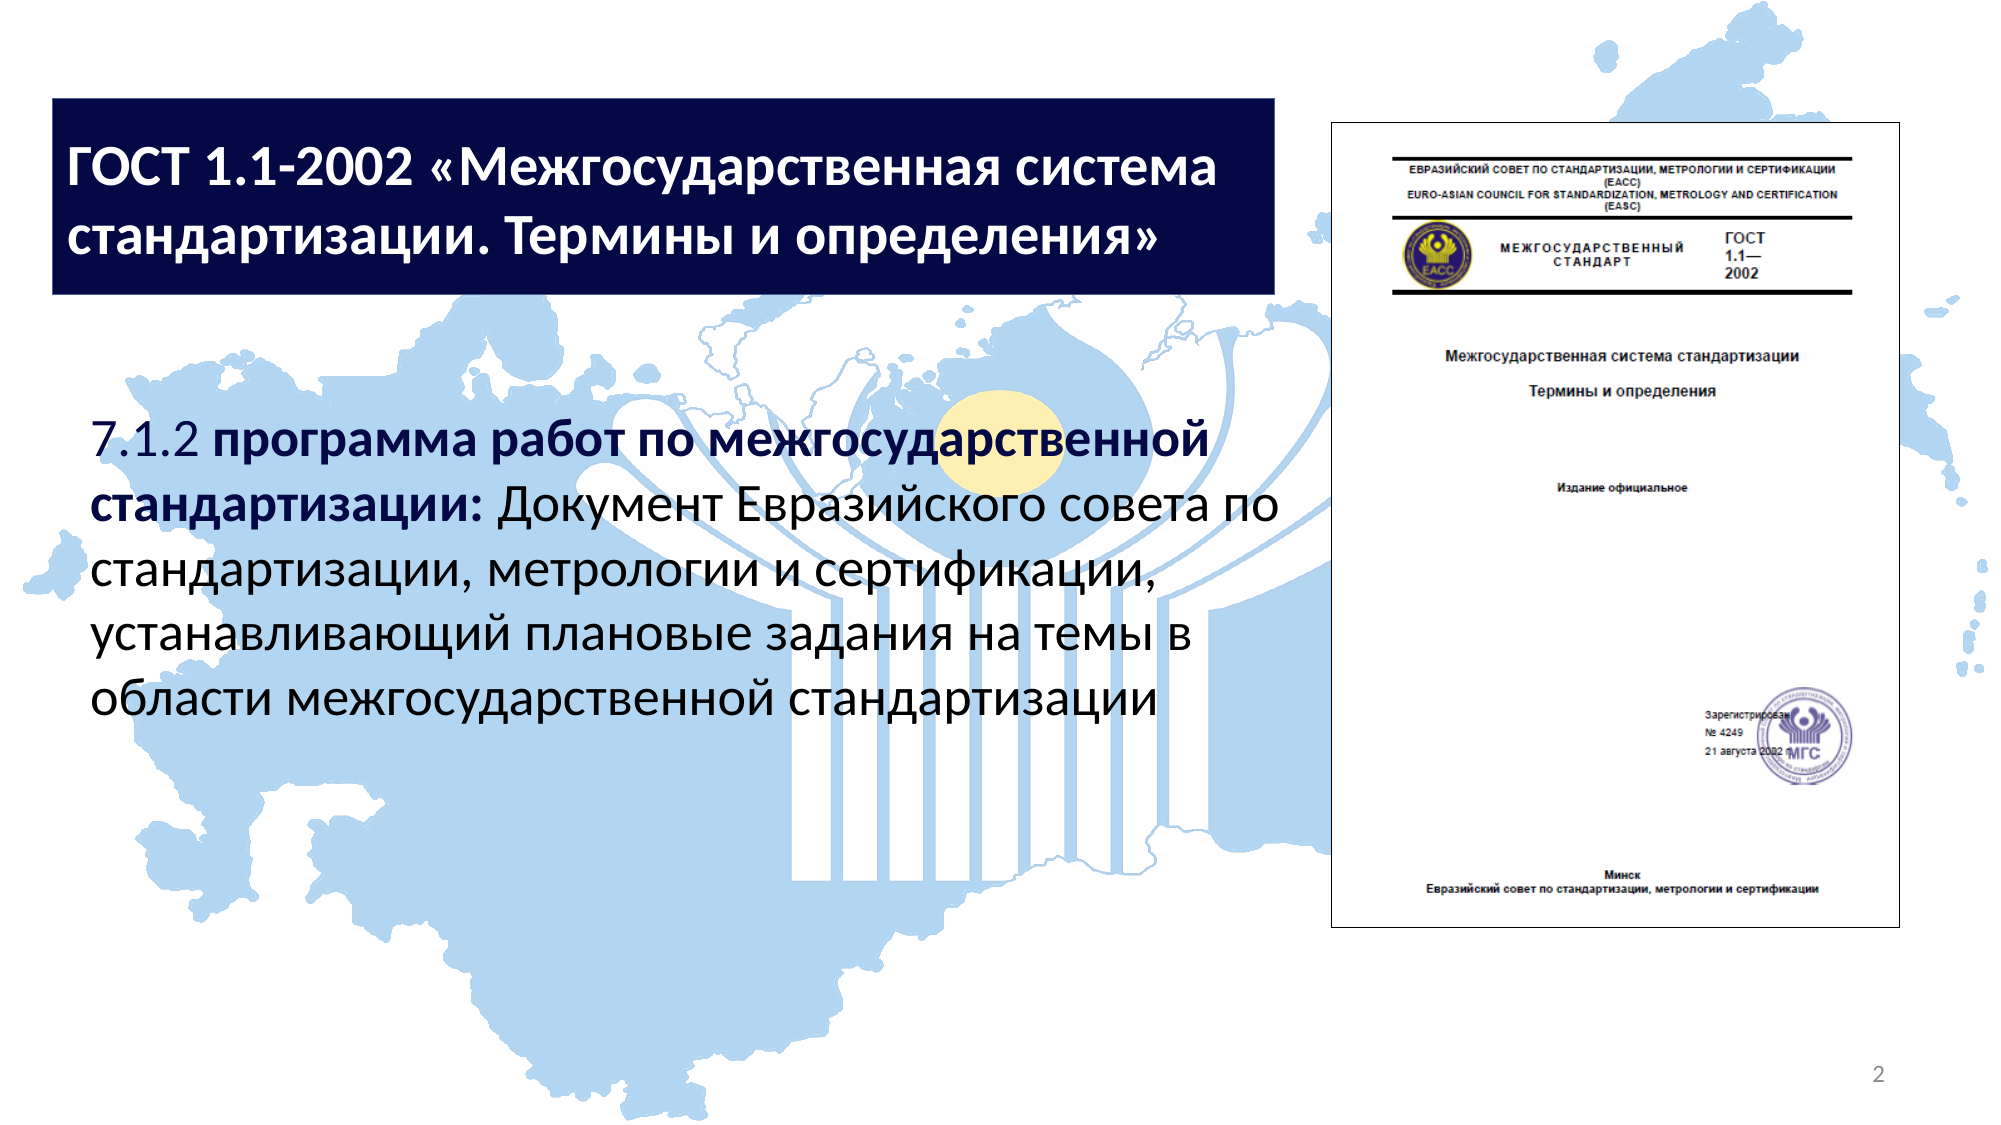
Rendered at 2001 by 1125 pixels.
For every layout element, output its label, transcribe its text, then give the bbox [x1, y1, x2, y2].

slide_number 2 [1433, 1042, 1900, 1103]
title ГОСТ 1.1-2002 «Межгосударственная система стандартизации. Термины и определения» [52, 98, 1275, 295]
list 7.1.2 программа работ по межгосударственной стандартизации: Документ Евразийского совета по стандартизации, метрологии и сертификации, устанавливающий плановые задания на темы в области межгосударственной стандартизации [75, 307, 1297, 1078]
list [1331, 121, 1901, 928]
